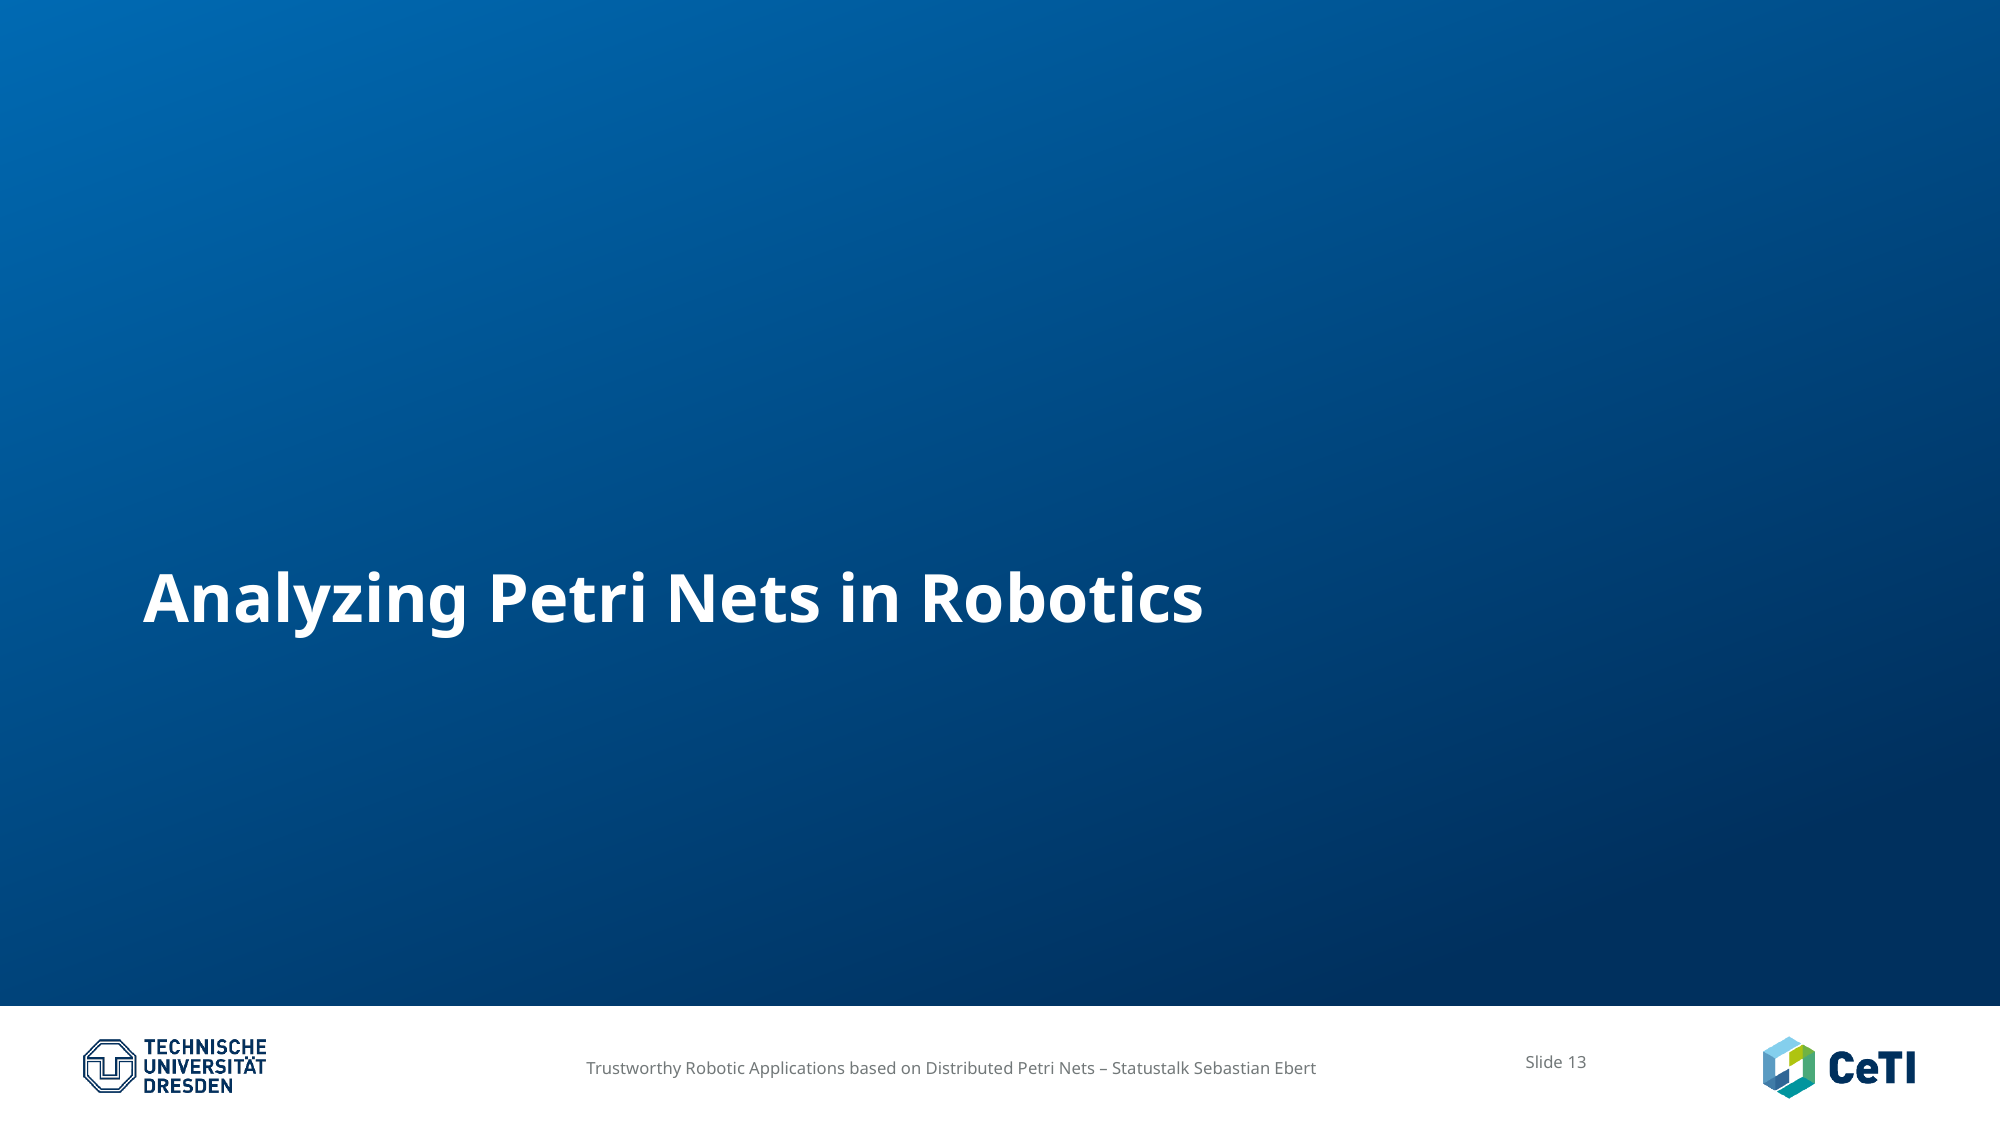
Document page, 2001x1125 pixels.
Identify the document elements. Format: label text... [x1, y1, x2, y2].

title Analyzing Petri Nets in Robotics [143, 555, 1880, 753]
picture [1762, 1036, 1977, 1101]
picture [83, 1039, 266, 1093]
